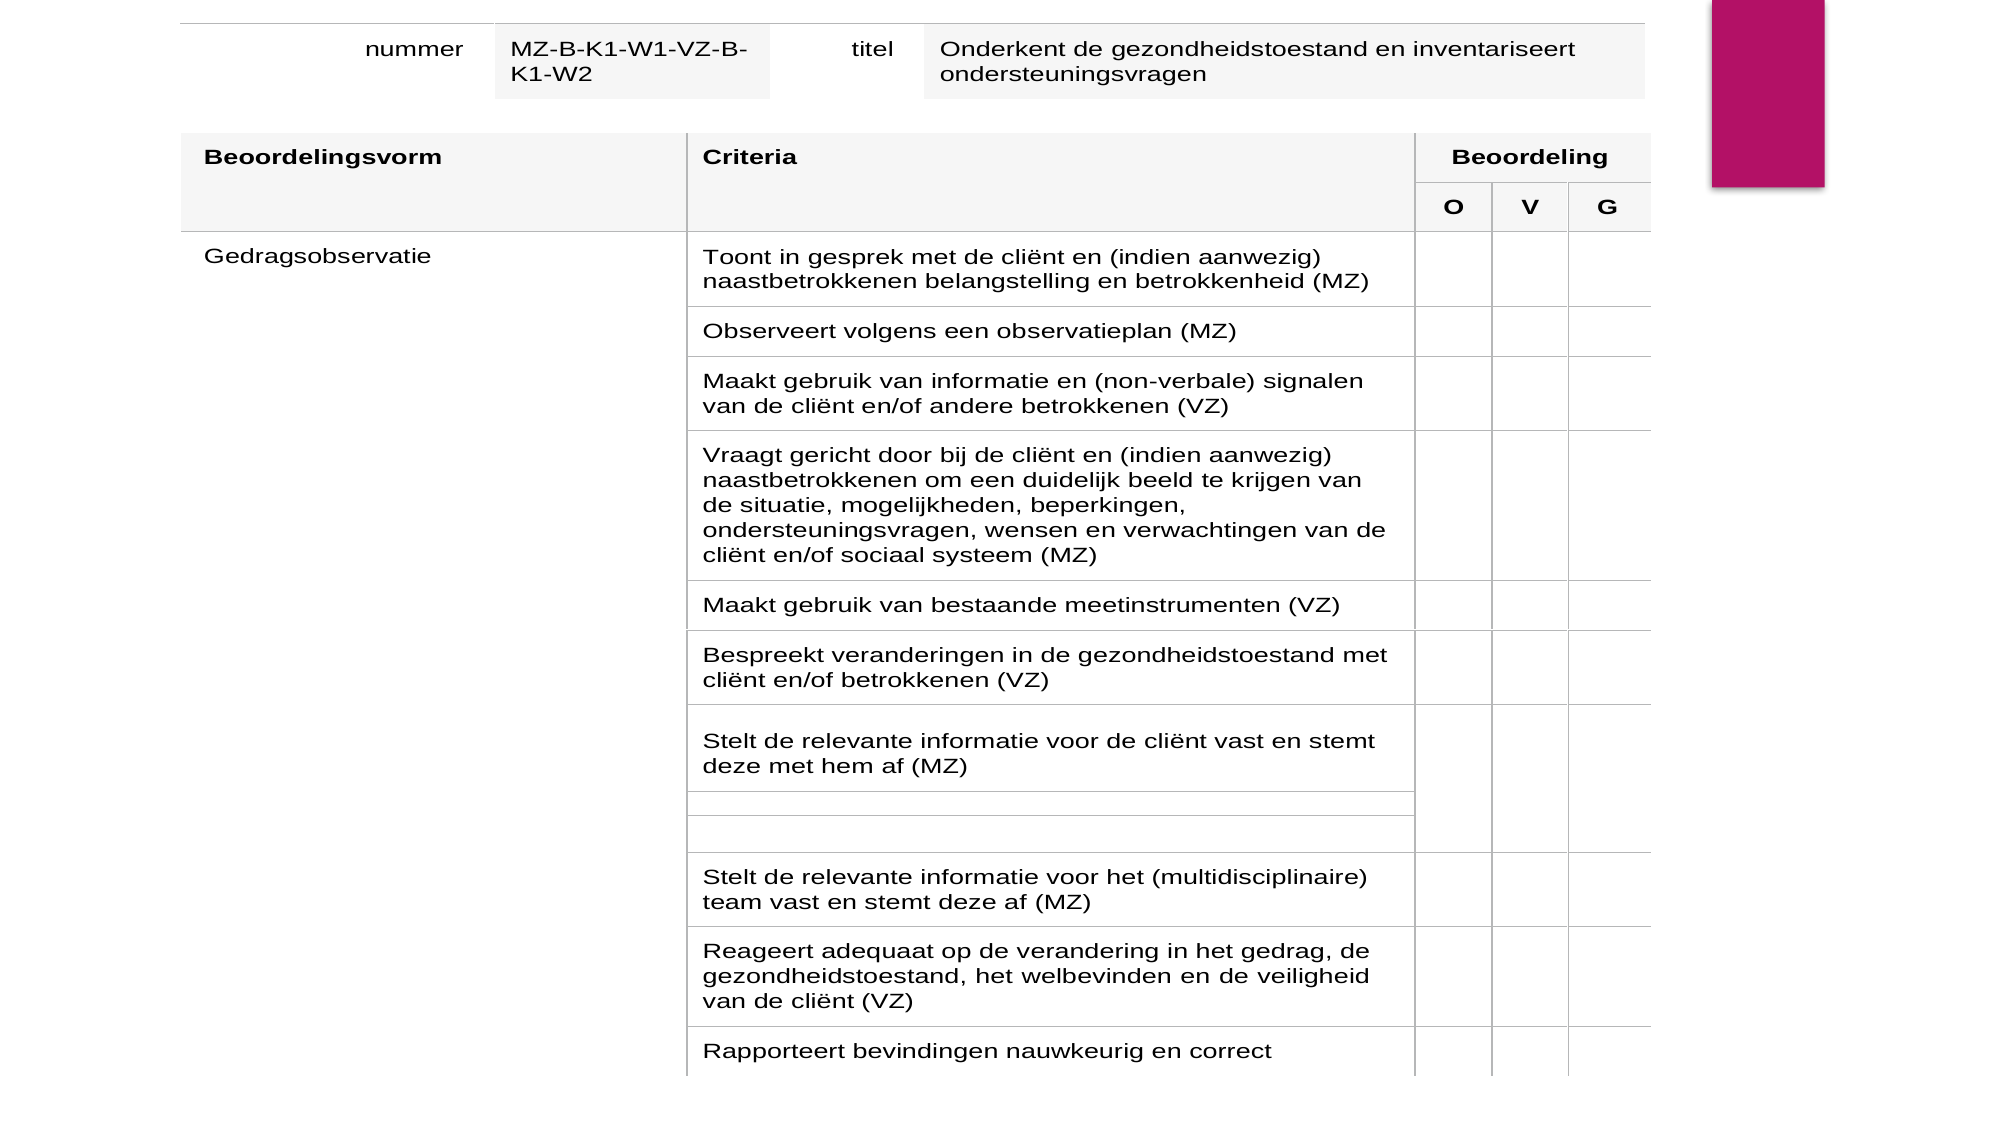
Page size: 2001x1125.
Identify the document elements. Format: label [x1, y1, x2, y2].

picture [164, 22, 1676, 1103]
